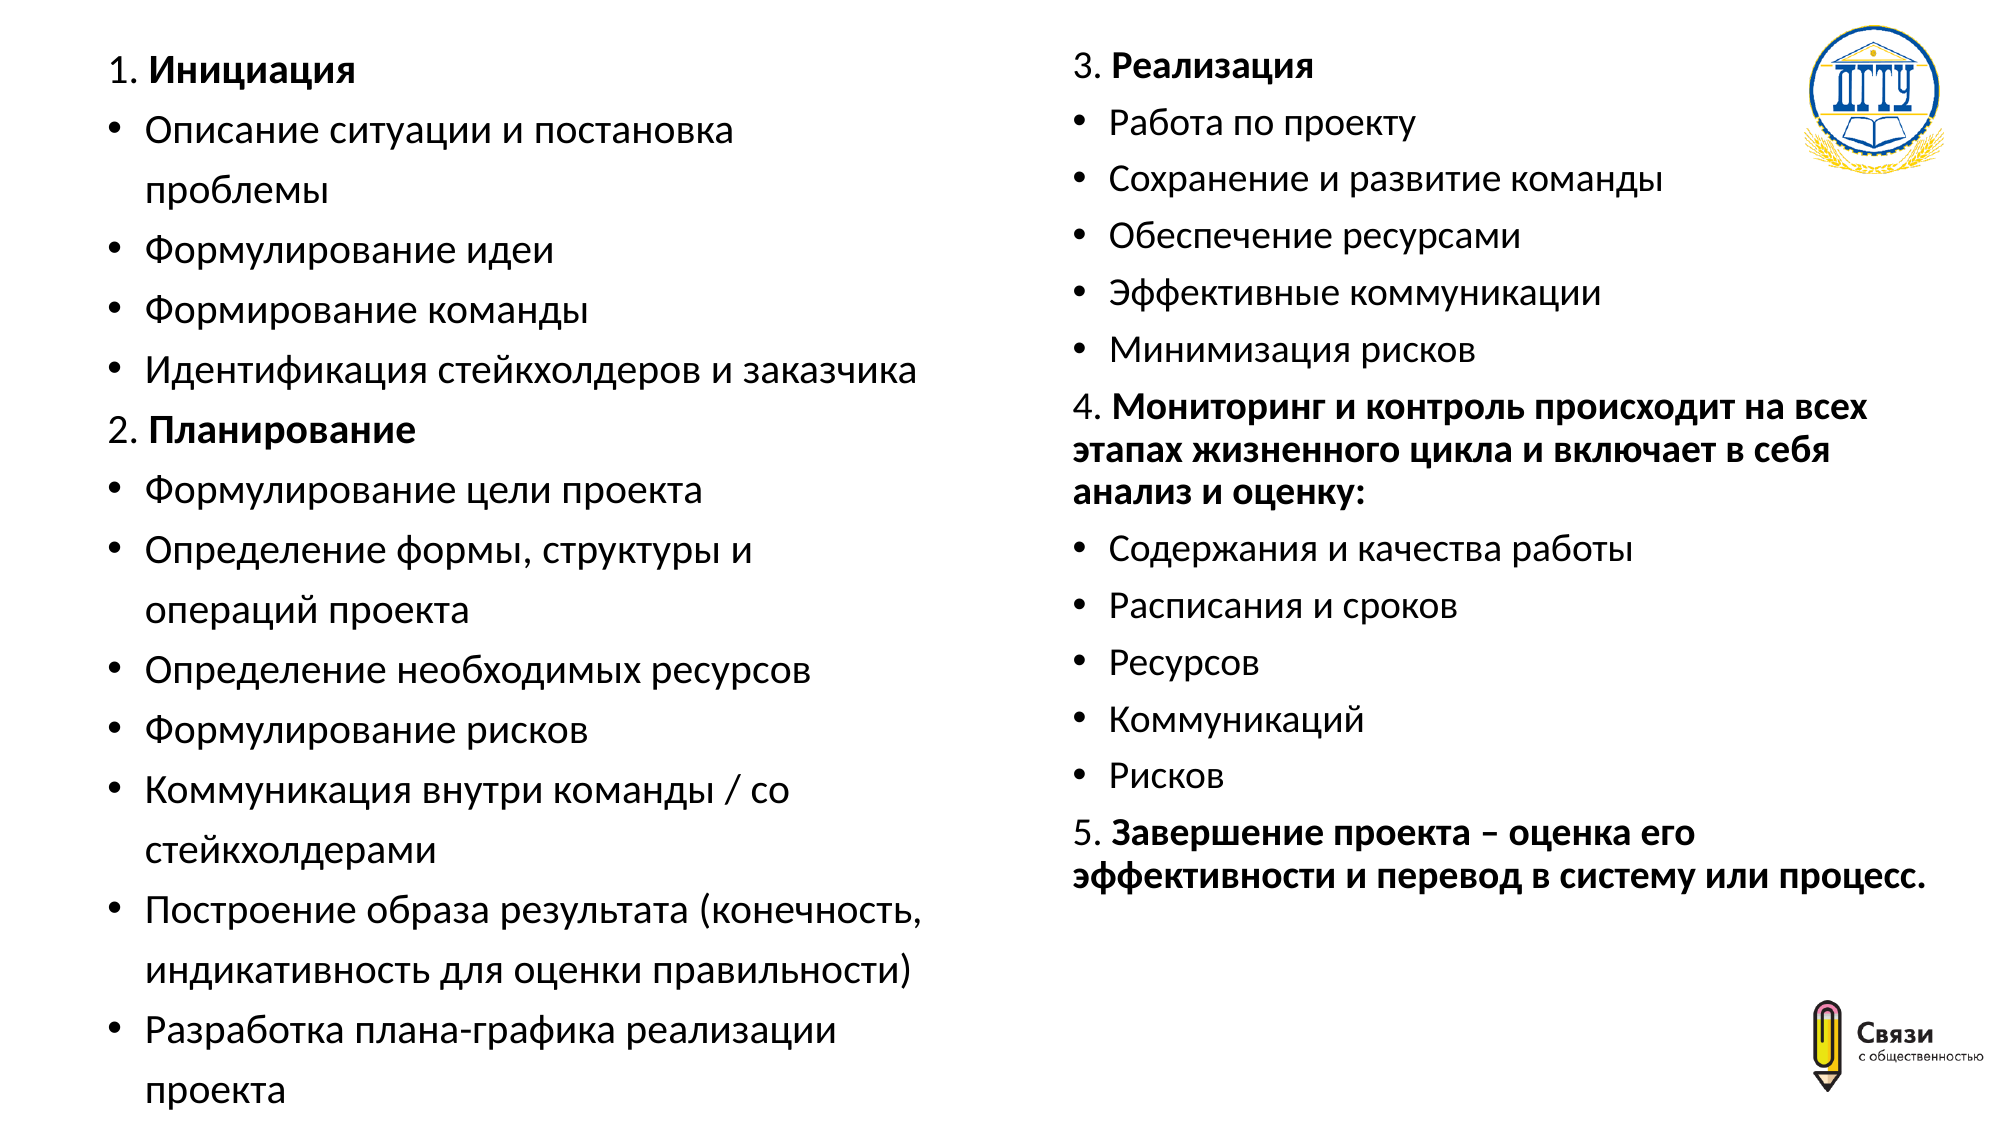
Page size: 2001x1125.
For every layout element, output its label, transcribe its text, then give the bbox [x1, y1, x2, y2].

list 3. Реализация Работа по проекту Сохранение и развитие команды Обеспечение ресурсами Эффективные коммуникации Минимизация рисков 4. Мониторинг и контроль происходит на всех этапах жизненного цикла и включает в себя анализ и оценку: Содержания и качества работы Расписания и сроков Ресурсов Коммуникаций Рисков 5. Завершение проекта – оценка его эффективности и перевод в систему или процесс. [1057, 36, 1953, 939]
picture [1813, 1000, 1988, 1092]
picture [1804, 25, 1944, 174]
list 1. Инициация Описание ситуации и постановка проблемы Формулирование идеи Формирование команды Идентификация стейкхолдеров и заказчика 2. Планирование Формулирование цели проекта Определение формы, структуры и операций проекта Определение необходимых ресурсов Формулирование рисков Коммуникация внутри команды / со стейкхолдерами Построение образа результата (конечность, индикативность для оценки правильности) Разработка плана-графика реализации проекта [92, 24, 943, 939]
